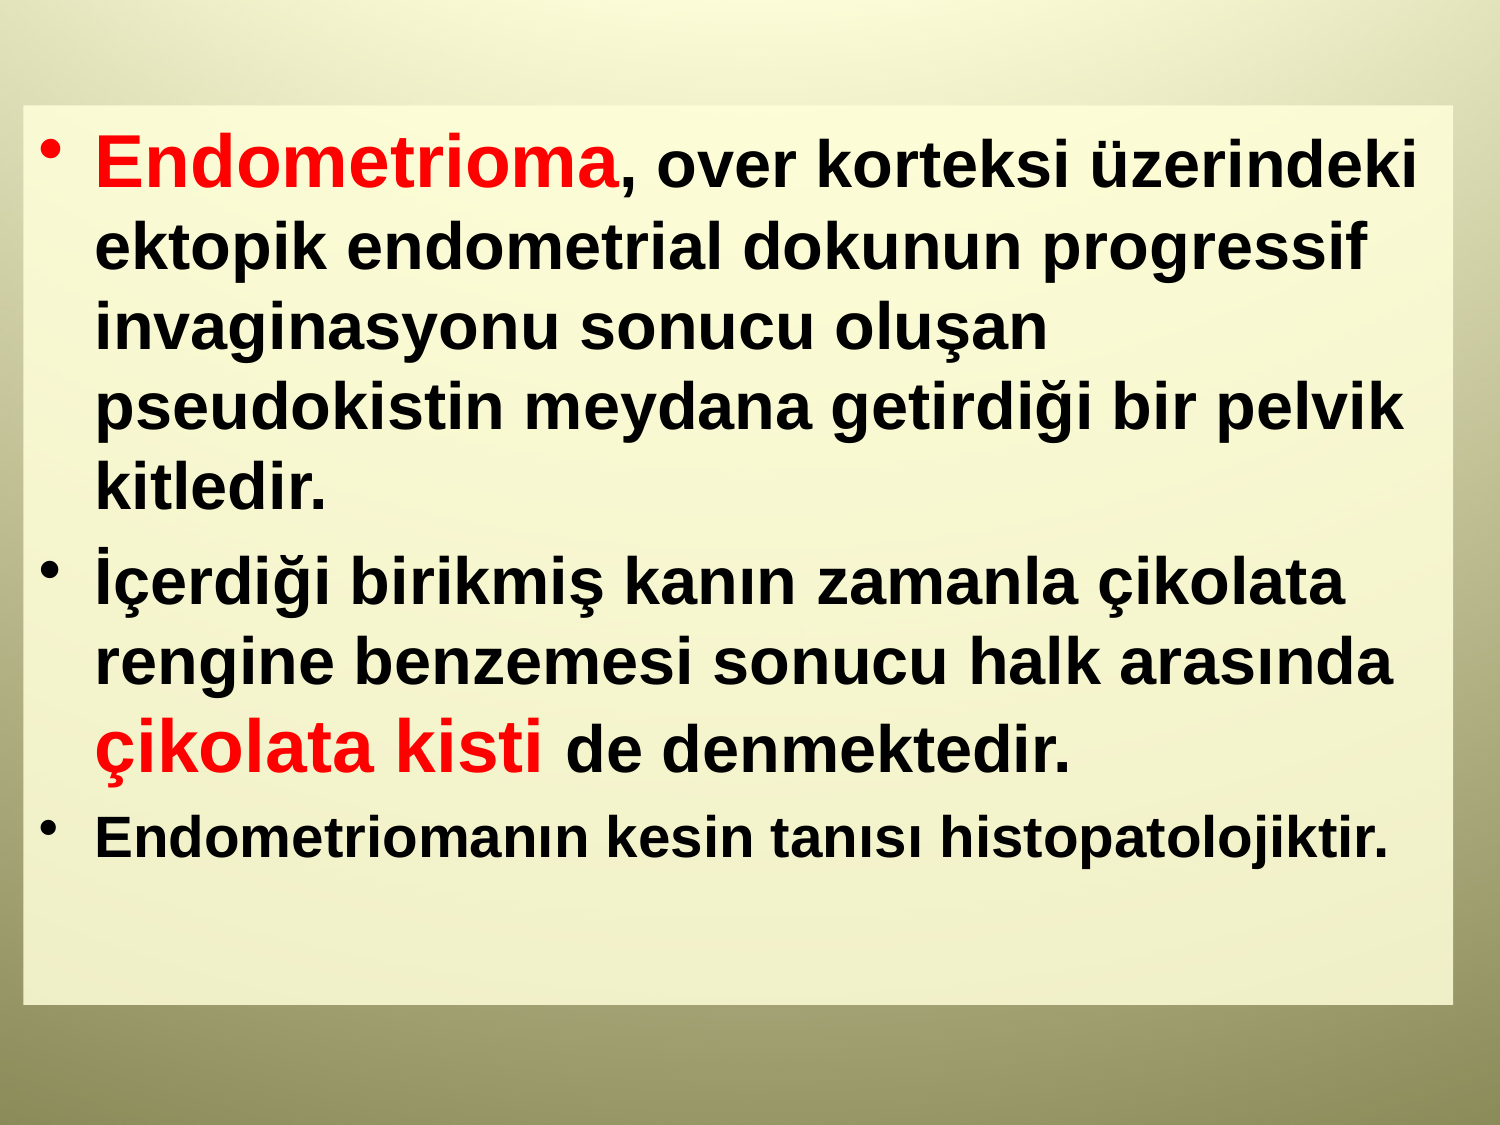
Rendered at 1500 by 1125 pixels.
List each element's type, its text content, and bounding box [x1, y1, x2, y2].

picture [0, 0, 1500, 1125]
list Endometrioma, over korteksi üzerindeki ektopik endometrial dokunun progressif invaginasyonu sonucu oluşan pseudokistin meydana getirdiği bir pelvik kitledir. İçerdiği birikmiş kanın zamanla çikolata rengine benzemesi sonucu halk arasında çikolata kisti de denmektedir. Endometriomanın kesin tanısı histopatolojiktir. [23, 105, 1454, 1005]
